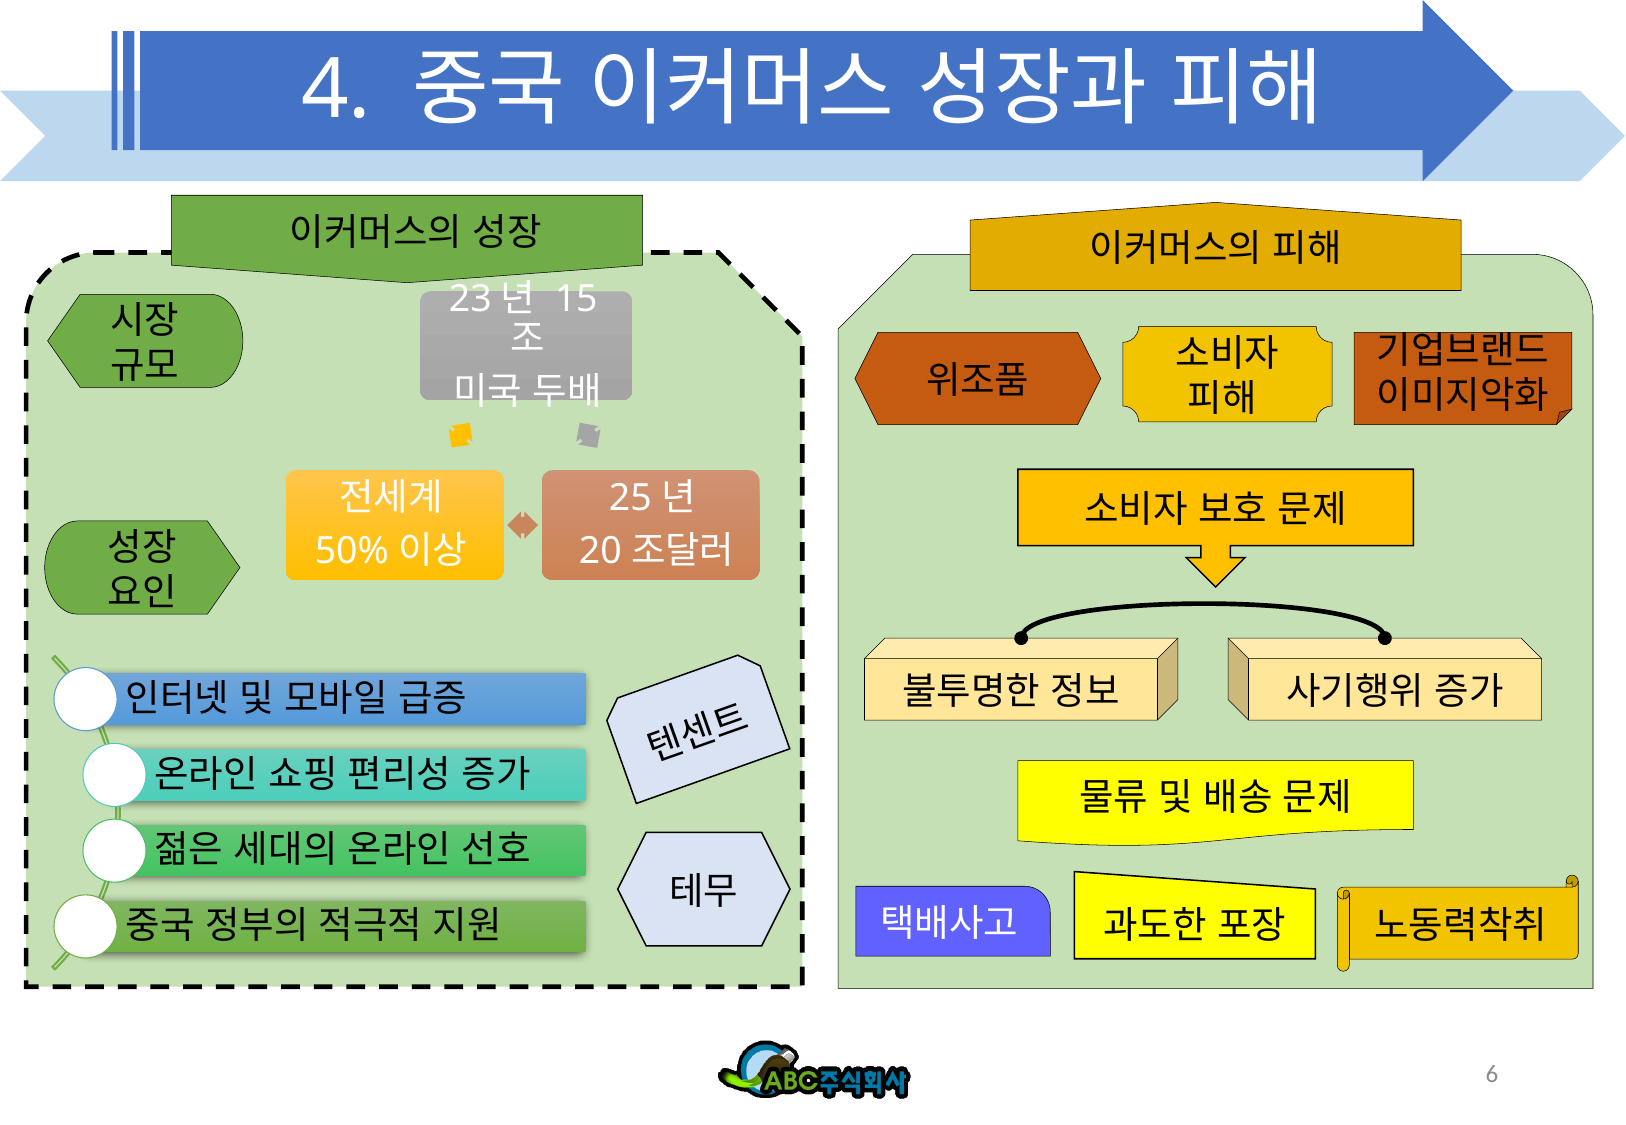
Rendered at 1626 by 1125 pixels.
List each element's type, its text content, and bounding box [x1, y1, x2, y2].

text_box 물류 및 배송 문제 [1016, 759, 1415, 847]
text_box 소비자 보호 문제 [1206, 469, 1414, 588]
text_box 텐센트 [605, 654, 792, 805]
slide_number 6 [1147, 1042, 1514, 1103]
text_box 이커머스의 피해 [1074, 216, 1357, 276]
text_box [47, 648, 590, 977]
text_box 노동력착취 [1336, 874, 1580, 973]
text_box 택배사고 [854, 885, 1052, 958]
text_box 기업브랜드 이미지악화 [1353, 331, 1576, 426]
text_box [969, 201, 1463, 292]
text_box 이커머스의 성장 [170, 194, 644, 267]
text_box 테무 [616, 831, 792, 947]
text_box 사기행위 증가 [1227, 637, 1543, 722]
title 4. 중국 이커머스 성장과 피해 [111, 0, 1514, 182]
text_box [837, 253, 1595, 990]
text_box 시장규모 [46, 293, 180, 389]
text_box 과도한 포장 [1074, 871, 1316, 959]
text_box 소비자 보호 문제 [1017, 469, 1203, 575]
text_box 성장요인 [43, 519, 242, 616]
text_box 소비자 피해 [1121, 325, 1334, 423]
picture [709, 1034, 916, 1103]
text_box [180, 264, 865, 565]
text_box 불투명한 정보 [863, 637, 1179, 722]
text_box [25, 251, 804, 988]
text_box 위조품 [865, 331, 1102, 426]
